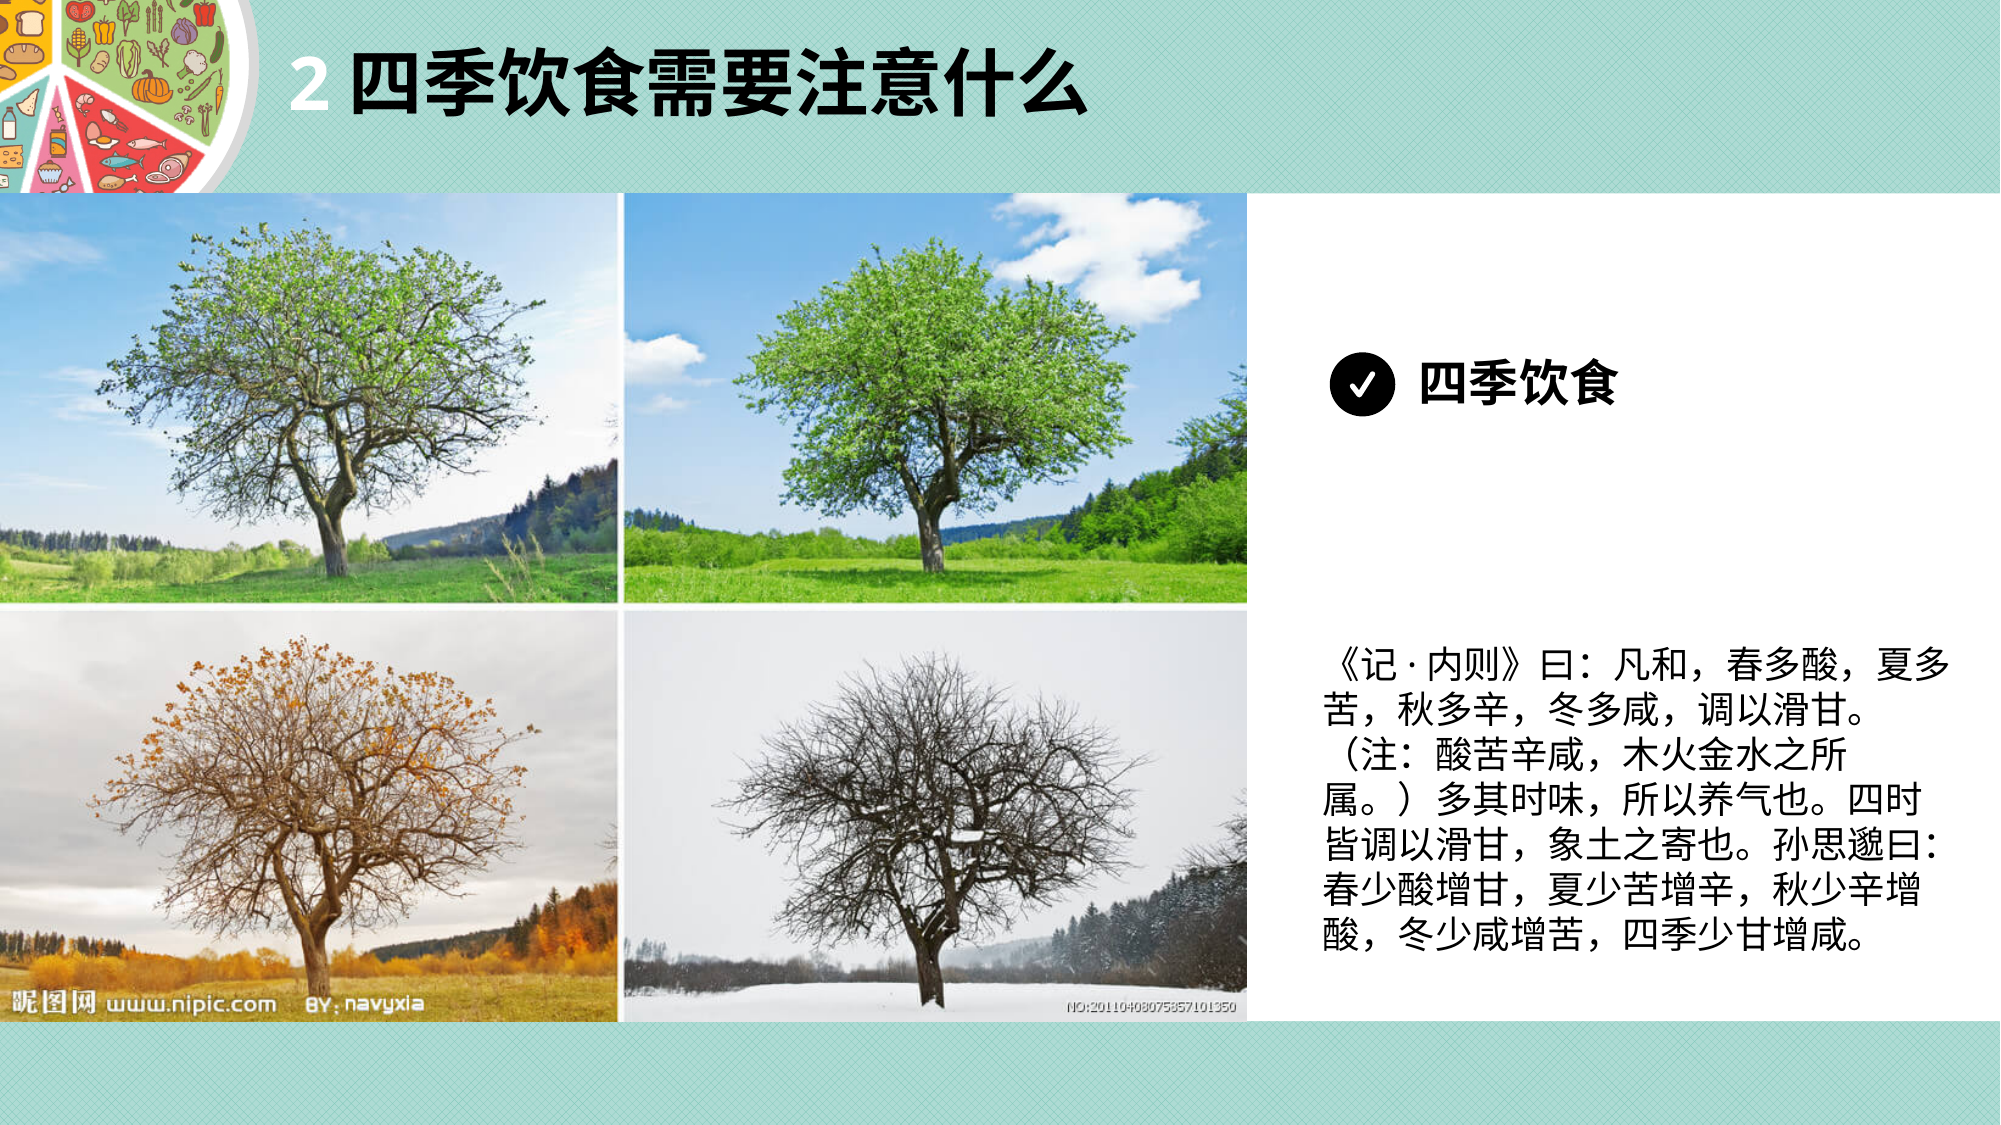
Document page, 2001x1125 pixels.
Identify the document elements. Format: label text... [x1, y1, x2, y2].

text_box 四季饮食 [1395, 341, 2000, 422]
text_box 《记·内则》曰：凡和，春多酸，夏多苦，秋多辛，冬多咸，调以滑甘。（注：酸苦辛咸，木火金水之所属。）多其时味，所以养气也。四时皆调以滑甘，象土之寄也。孙思邈曰：春少酸增甘，夏少苦增辛，秋少辛增酸，冬少咸增苦，四季少甘增咸。 [1308, 633, 1973, 964]
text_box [1329, 352, 1396, 417]
title 2四季饮食需要注意什么 [274, 38, 2000, 135]
picture [0, 193, 1247, 1022]
text_box [0, 192, 2000, 1022]
picture [0, 0, 238, 192]
